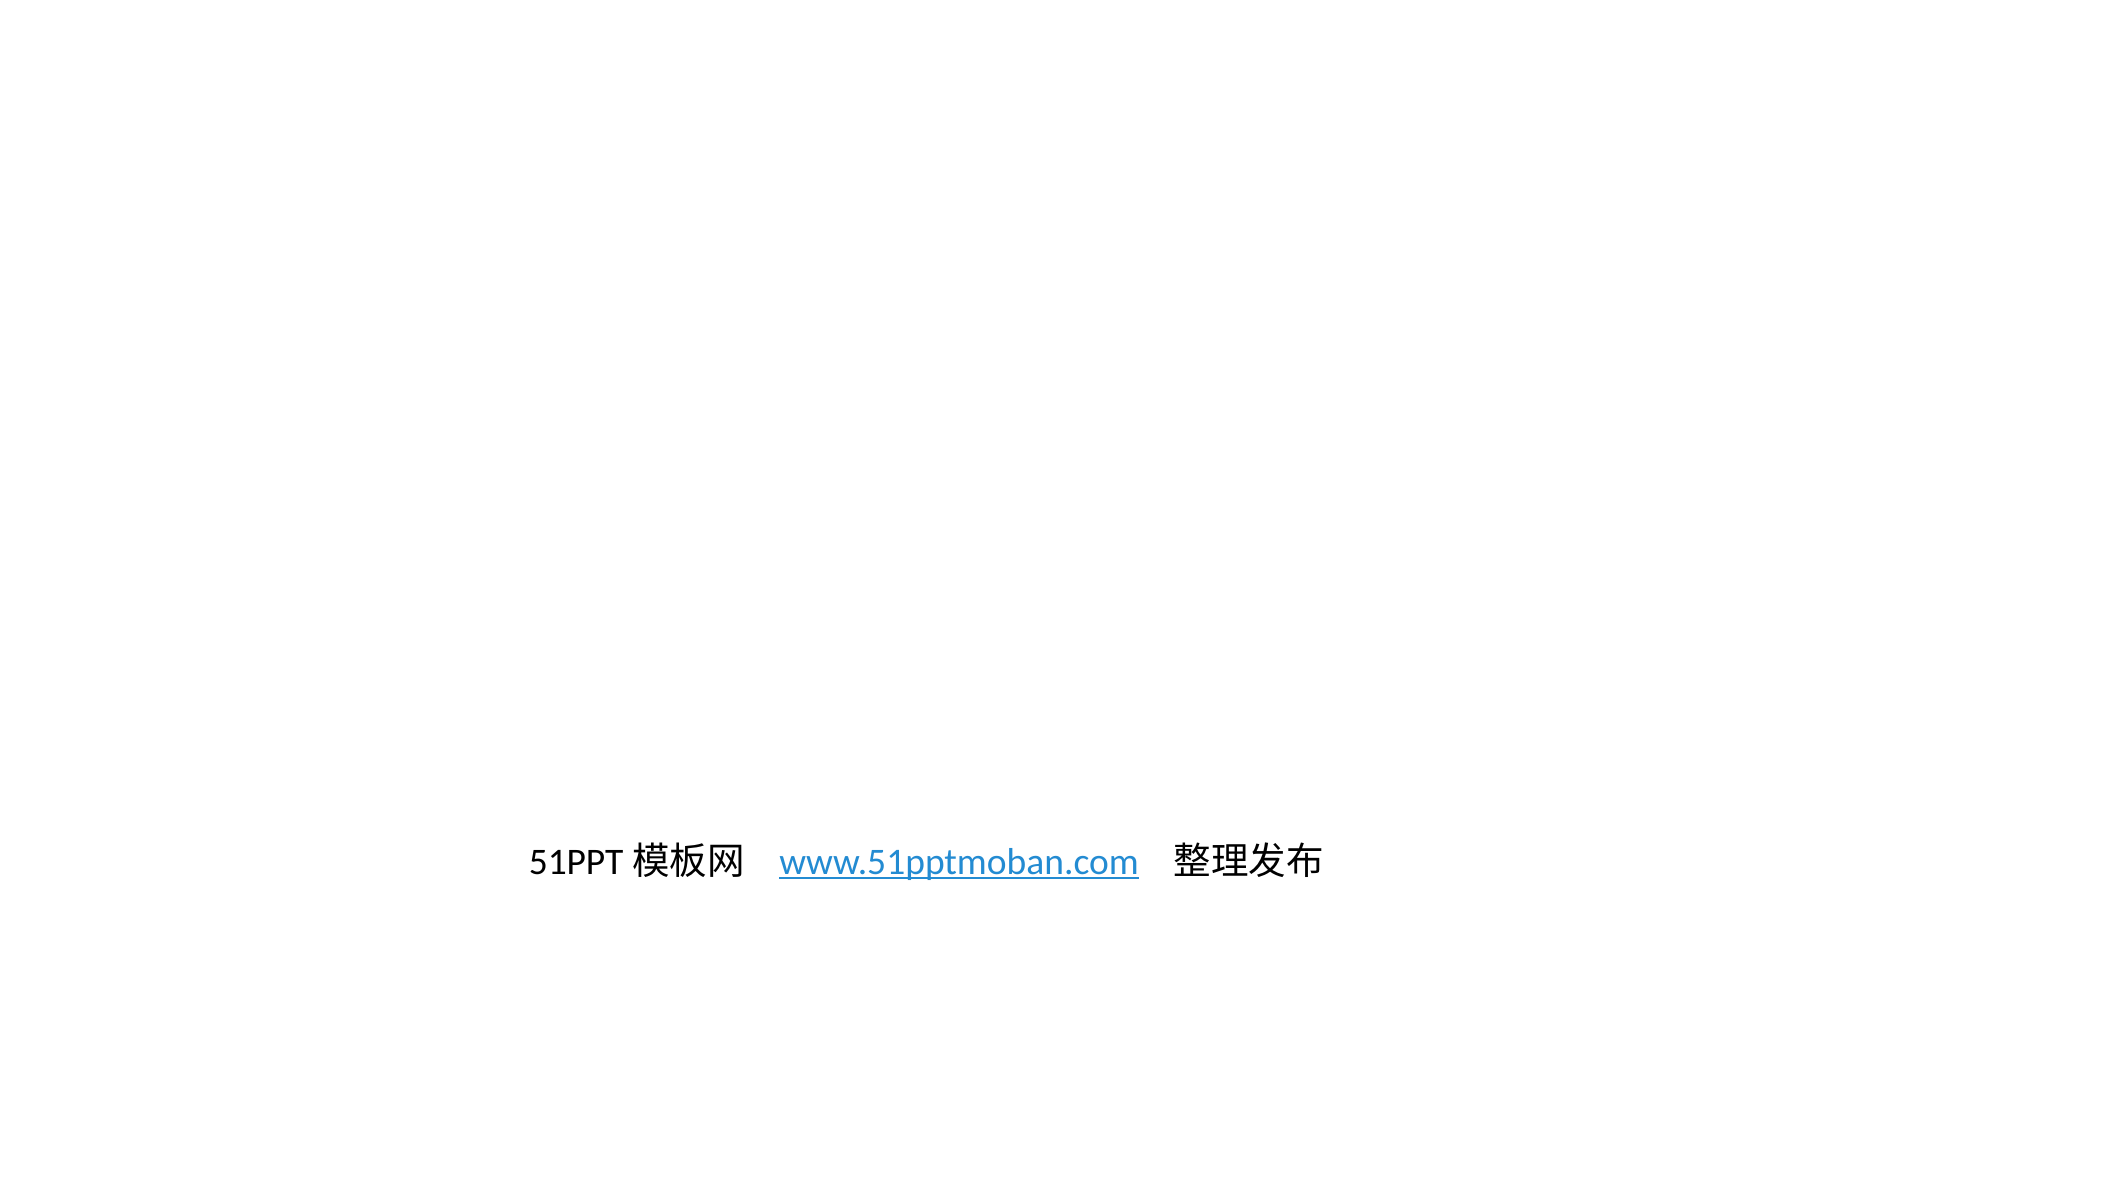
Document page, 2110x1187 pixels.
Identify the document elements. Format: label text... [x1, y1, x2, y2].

text_box 51PPT模板网 www.51pptmoban.com 整理发布 [513, 829, 1339, 890]
